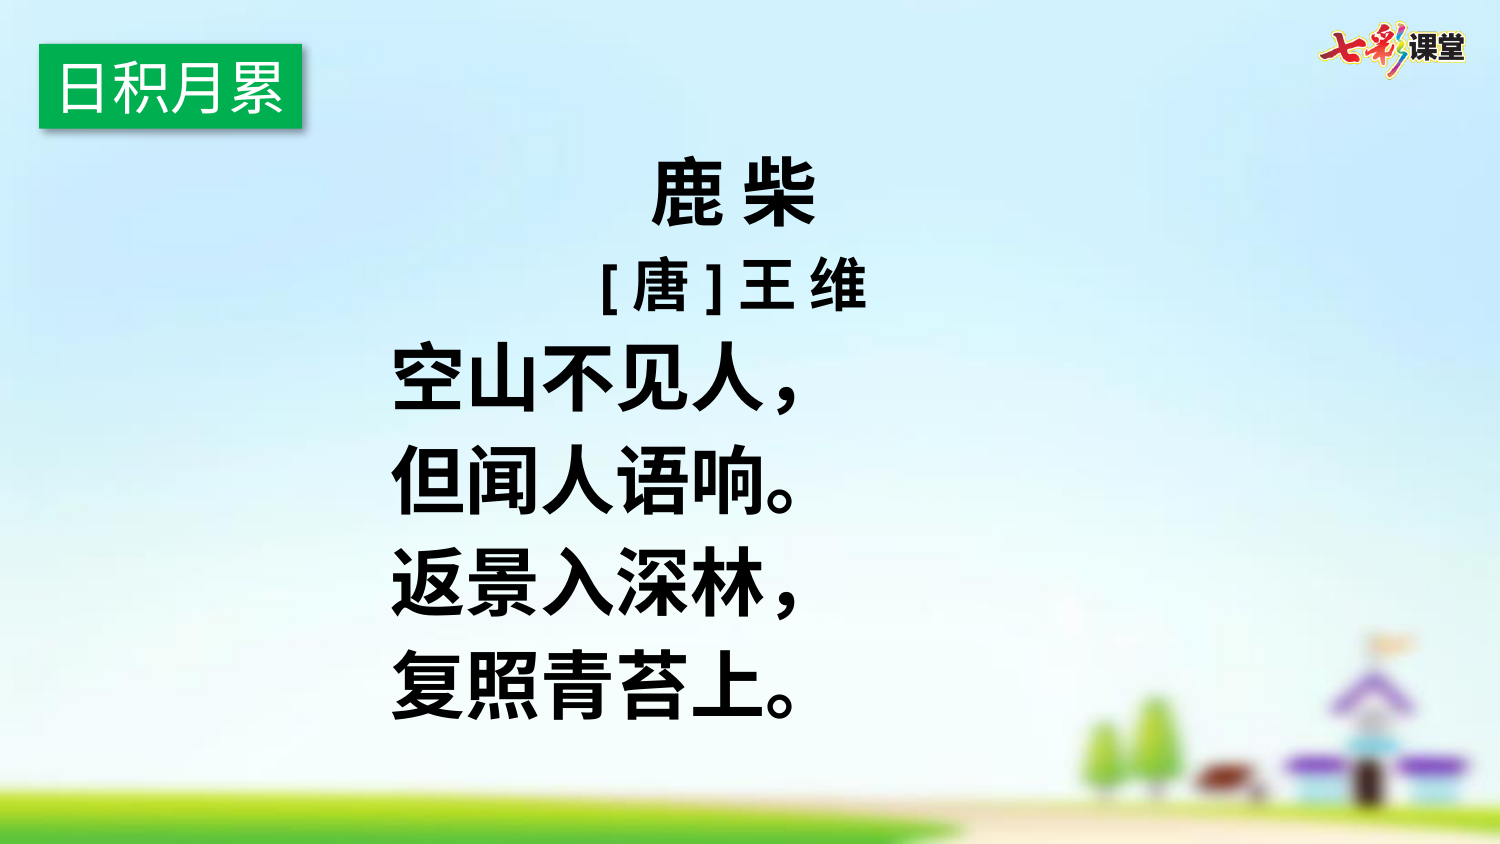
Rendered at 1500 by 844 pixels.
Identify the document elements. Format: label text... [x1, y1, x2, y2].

picture [0, 0, 1500, 844]
text_box 日积月累 [39, 43, 302, 129]
text_box 鹿 柴 [唐]王 维 空山不见人， 但闻人语响。 返景入深林， 复照青苔上。 [221, 138, 1247, 736]
